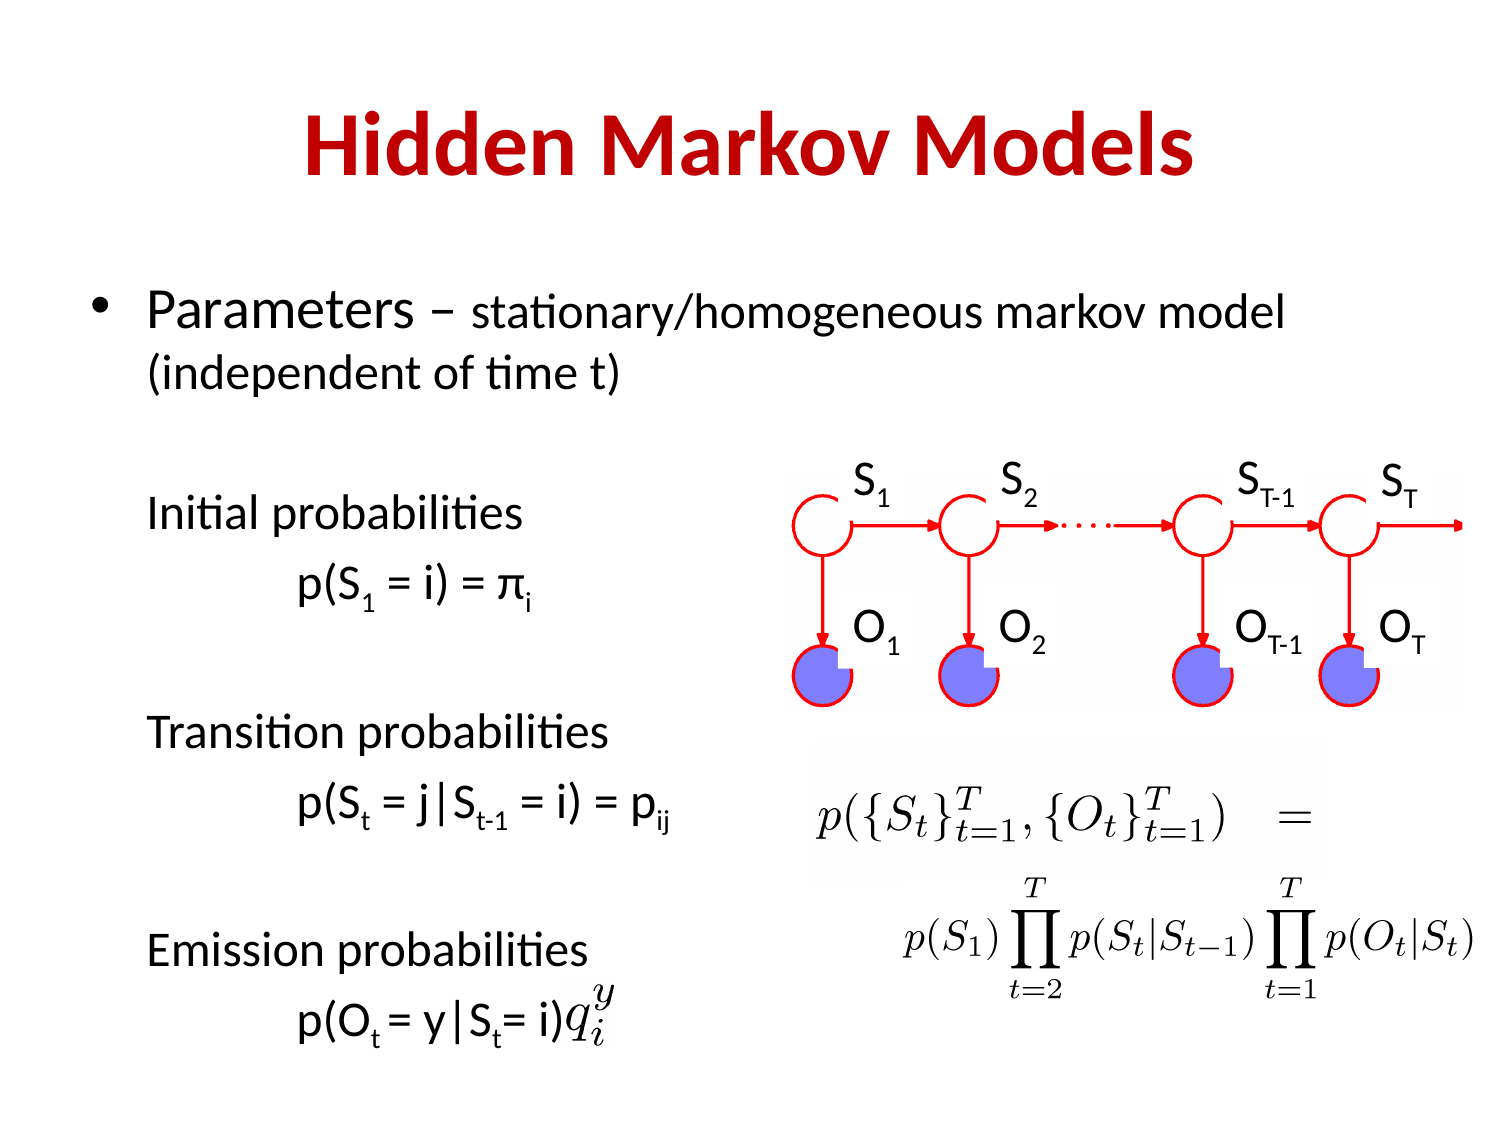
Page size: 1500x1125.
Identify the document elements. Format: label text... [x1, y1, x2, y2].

picture [565, 979, 617, 1049]
list Parameters – stationary/homogeneous markov model (independent of time t) Initial probabilities p(S1 = i) = πi Transition probabilities p(St = j|St-1 = i) = pij Emission probabilities p(Ot = y|St= i) = [75, 262, 1450, 1125]
picture [812, 742, 1476, 1001]
title Hidden Markov Models [75, 45, 1425, 233]
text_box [787, 437, 1463, 713]
